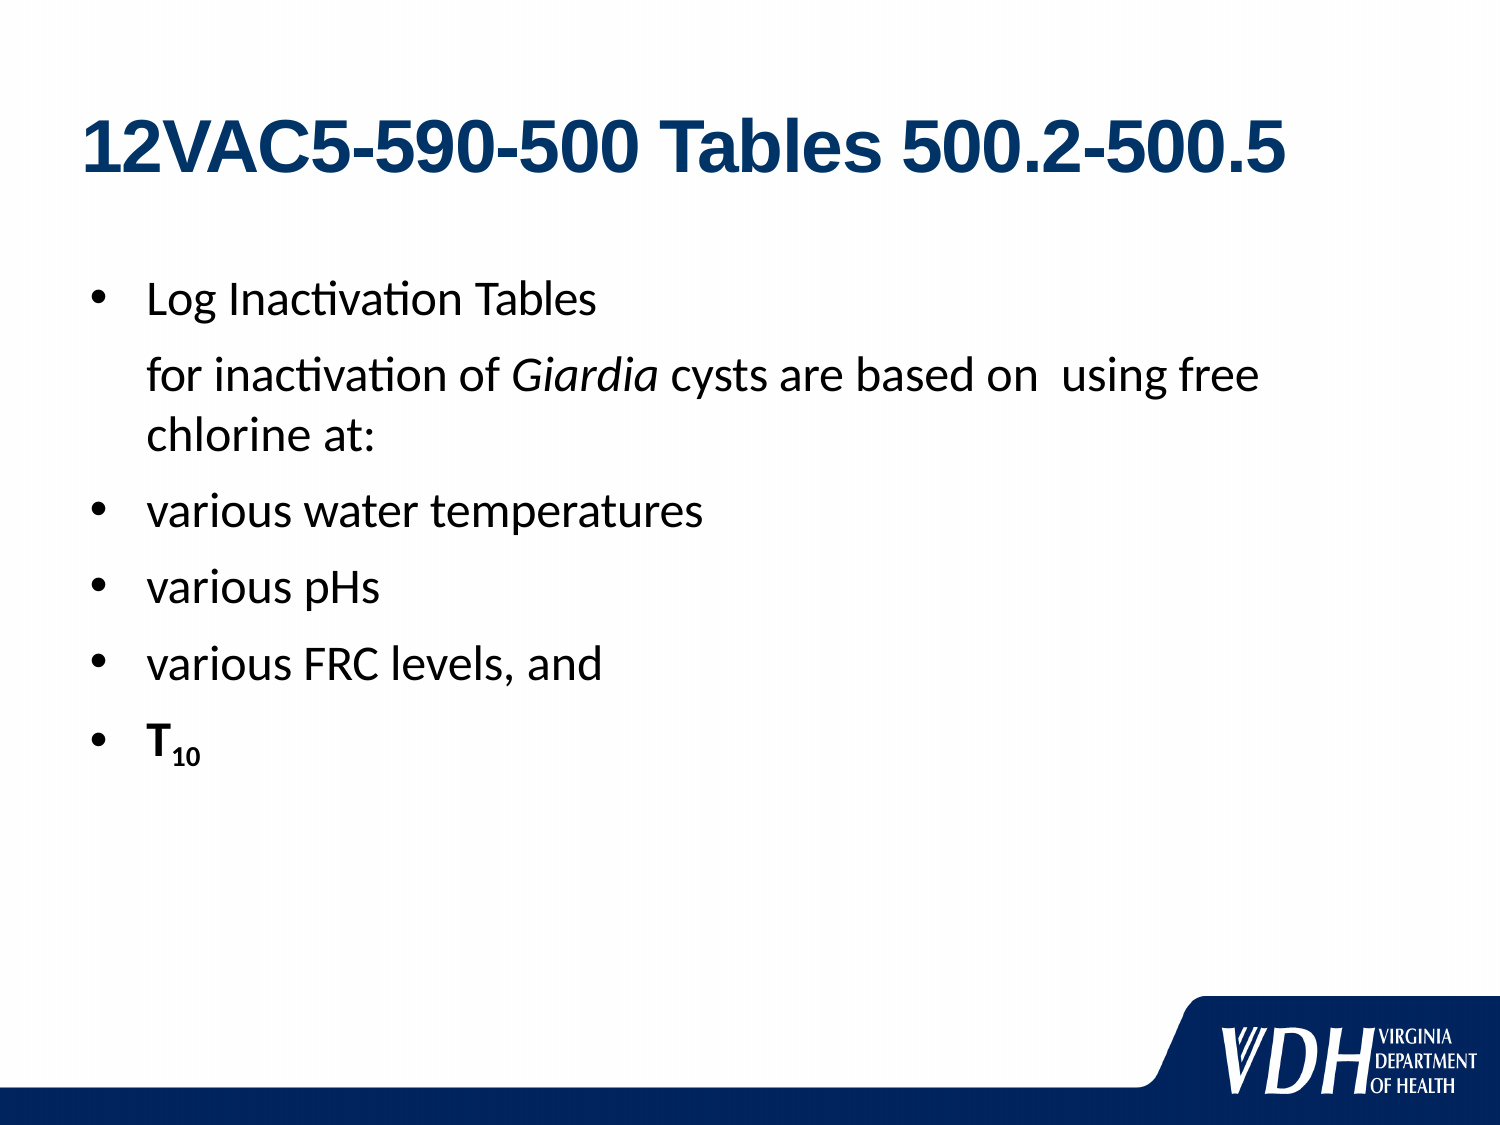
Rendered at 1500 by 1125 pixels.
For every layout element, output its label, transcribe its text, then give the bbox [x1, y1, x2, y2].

text_box Log Inactivation Tables for inactivation of Giardia cysts are based on using free chlorine at: various water temperatures various pHs various FRC levels, and T10 [83, 247, 1358, 773]
picture [0, 0, 1500, 1125]
title 12VAC5-590-500 Tables 500.2-500.5 [79, 46, 1343, 237]
